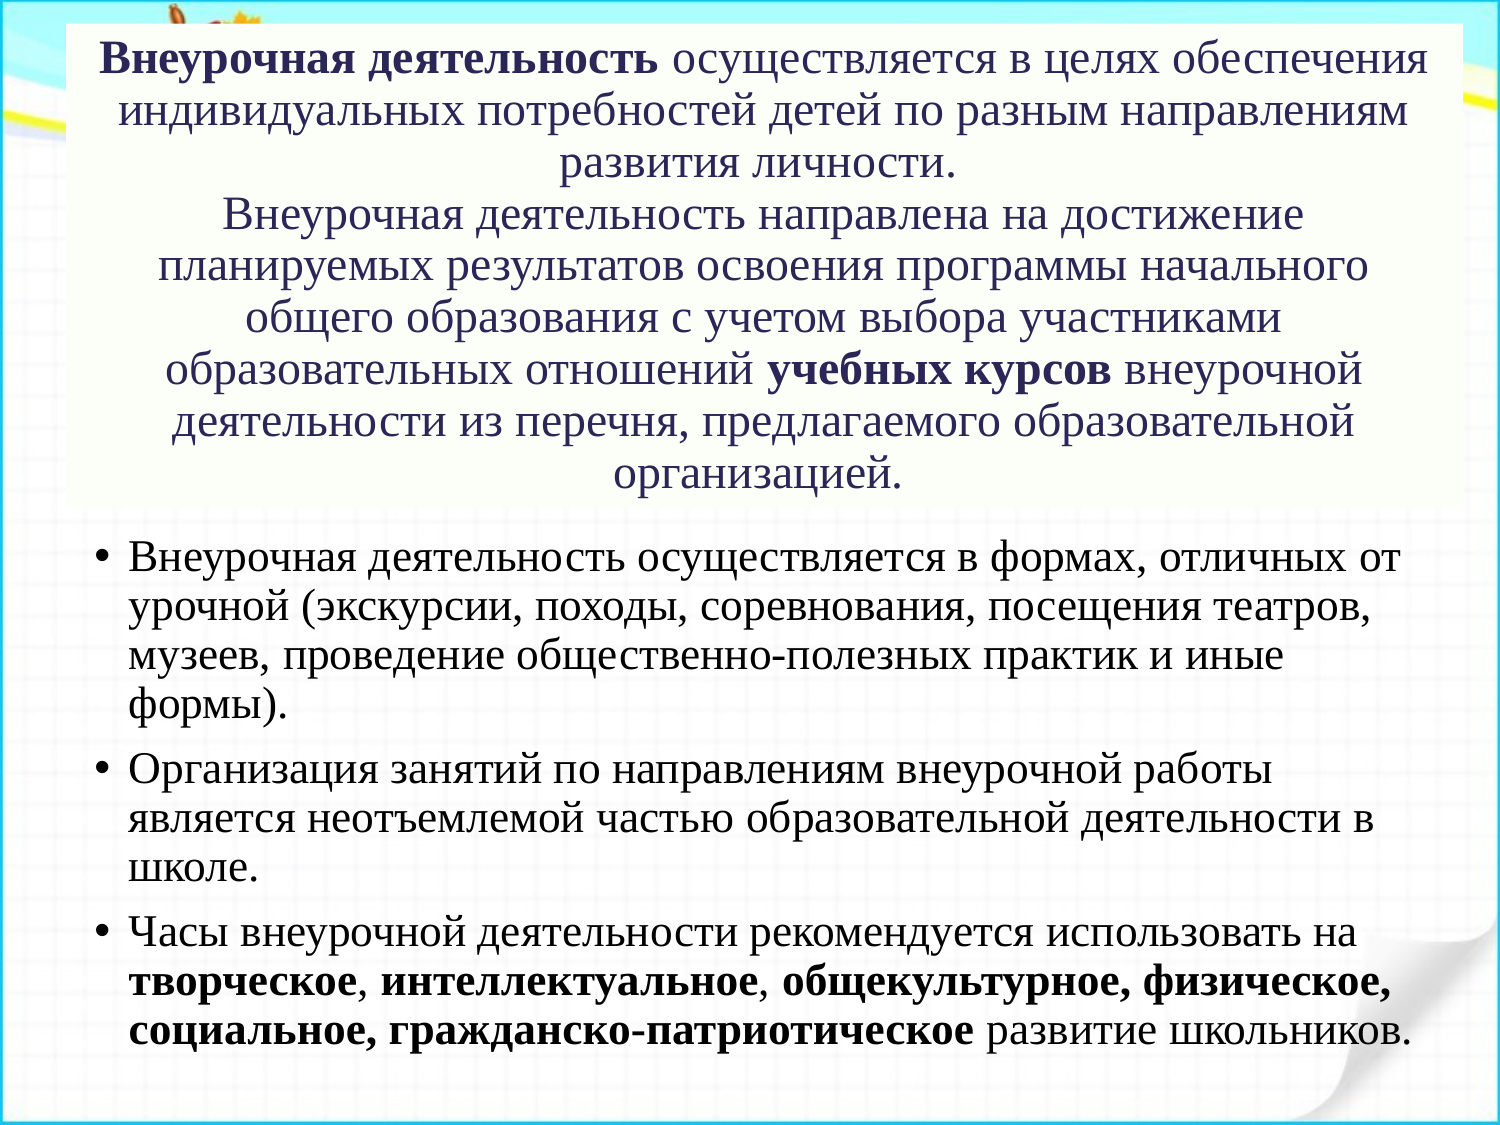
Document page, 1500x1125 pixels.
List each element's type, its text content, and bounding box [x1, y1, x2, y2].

picture [0, 0, 1500, 1125]
title Внеурочная деятельность осуществляется в целях обеспечения индивидуальных потребностей детей по разным направлениям развития личности. Внеурочная деятельность направлена на достижение планируемых результатов освоения программы начального общего образования с учетом выбора участниками образовательных отношений учебных курсов внеурочной деятельности из перечня, предлагаемого образовательной организацией. [66, 23, 1464, 508]
list Внеурочная деятельность осуществляется в формах, отличных от урочной (экскурсии, походы, соревнования, посещения театров, музеев, проведение общественно-полезных практик и иные формы). Организация занятий по направлениям внеурочной работы является неотъемлемой частью образовательной деятельности в школе. Часы внеурочной деятельности рекомендуется использовать на творческое, интеллектуальное, общекультурное, физическое, социальное, гражданско-патриотическое развитие школьников. [79, 525, 1453, 1070]
